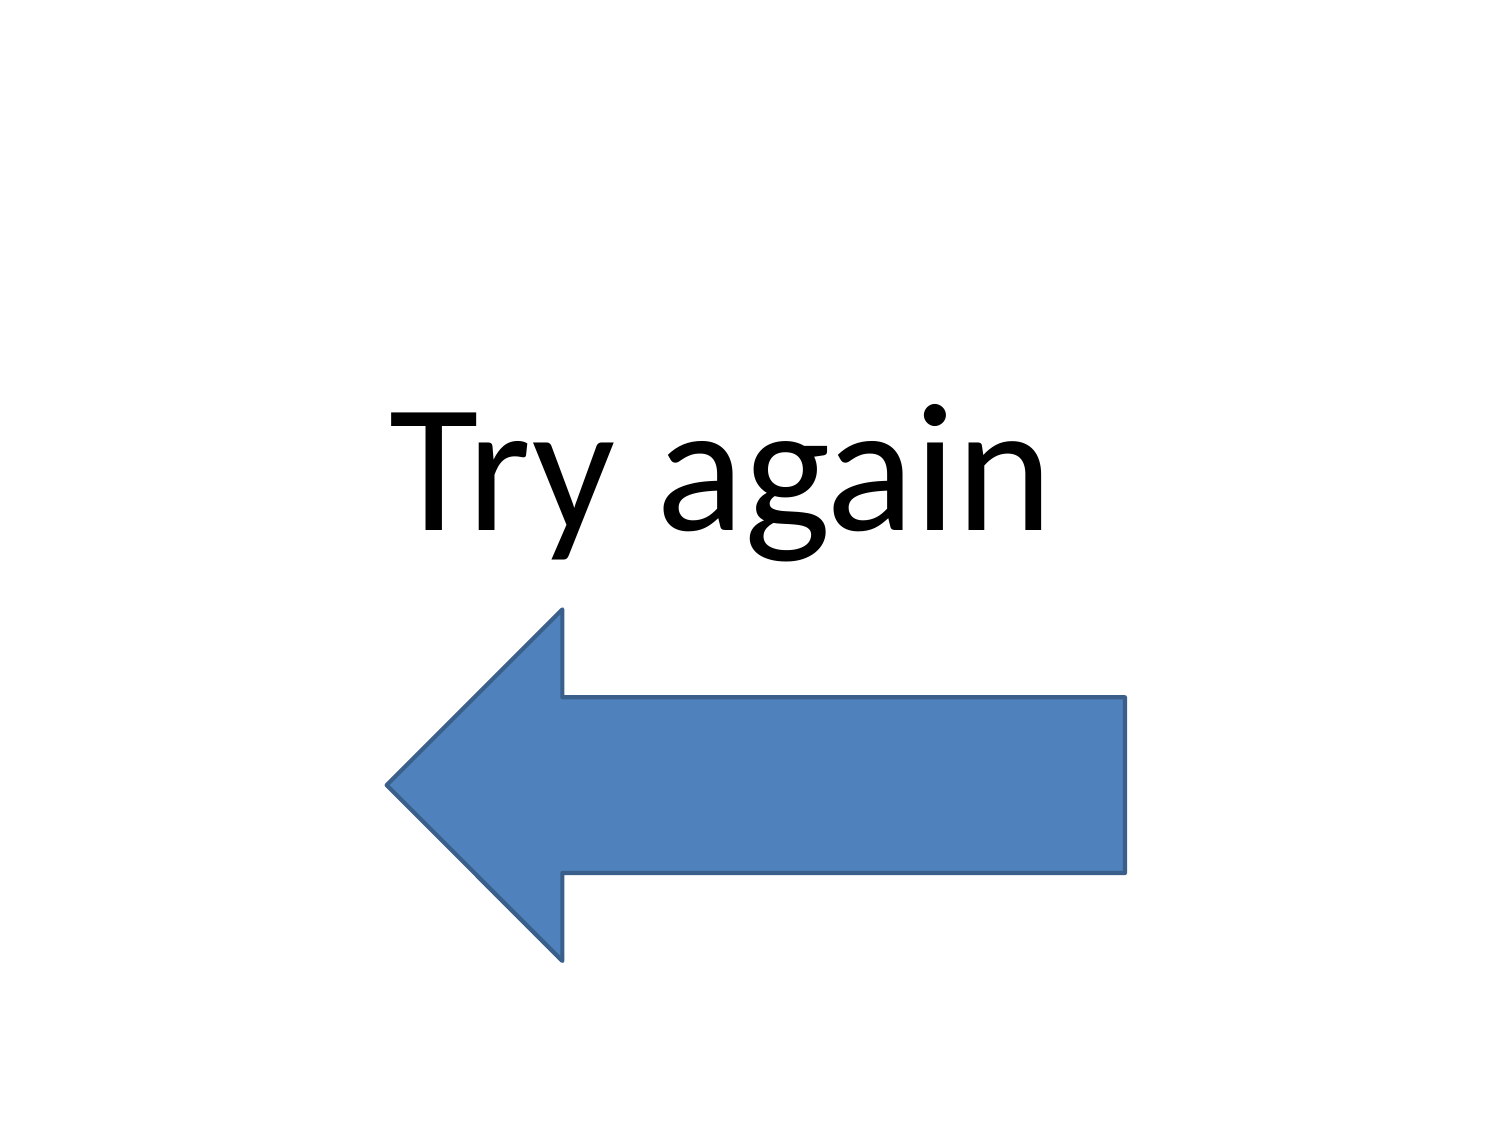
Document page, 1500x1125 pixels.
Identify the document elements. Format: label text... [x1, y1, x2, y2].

text_box Try again [375, 339, 1207, 575]
text_box [384, 607, 1128, 963]
